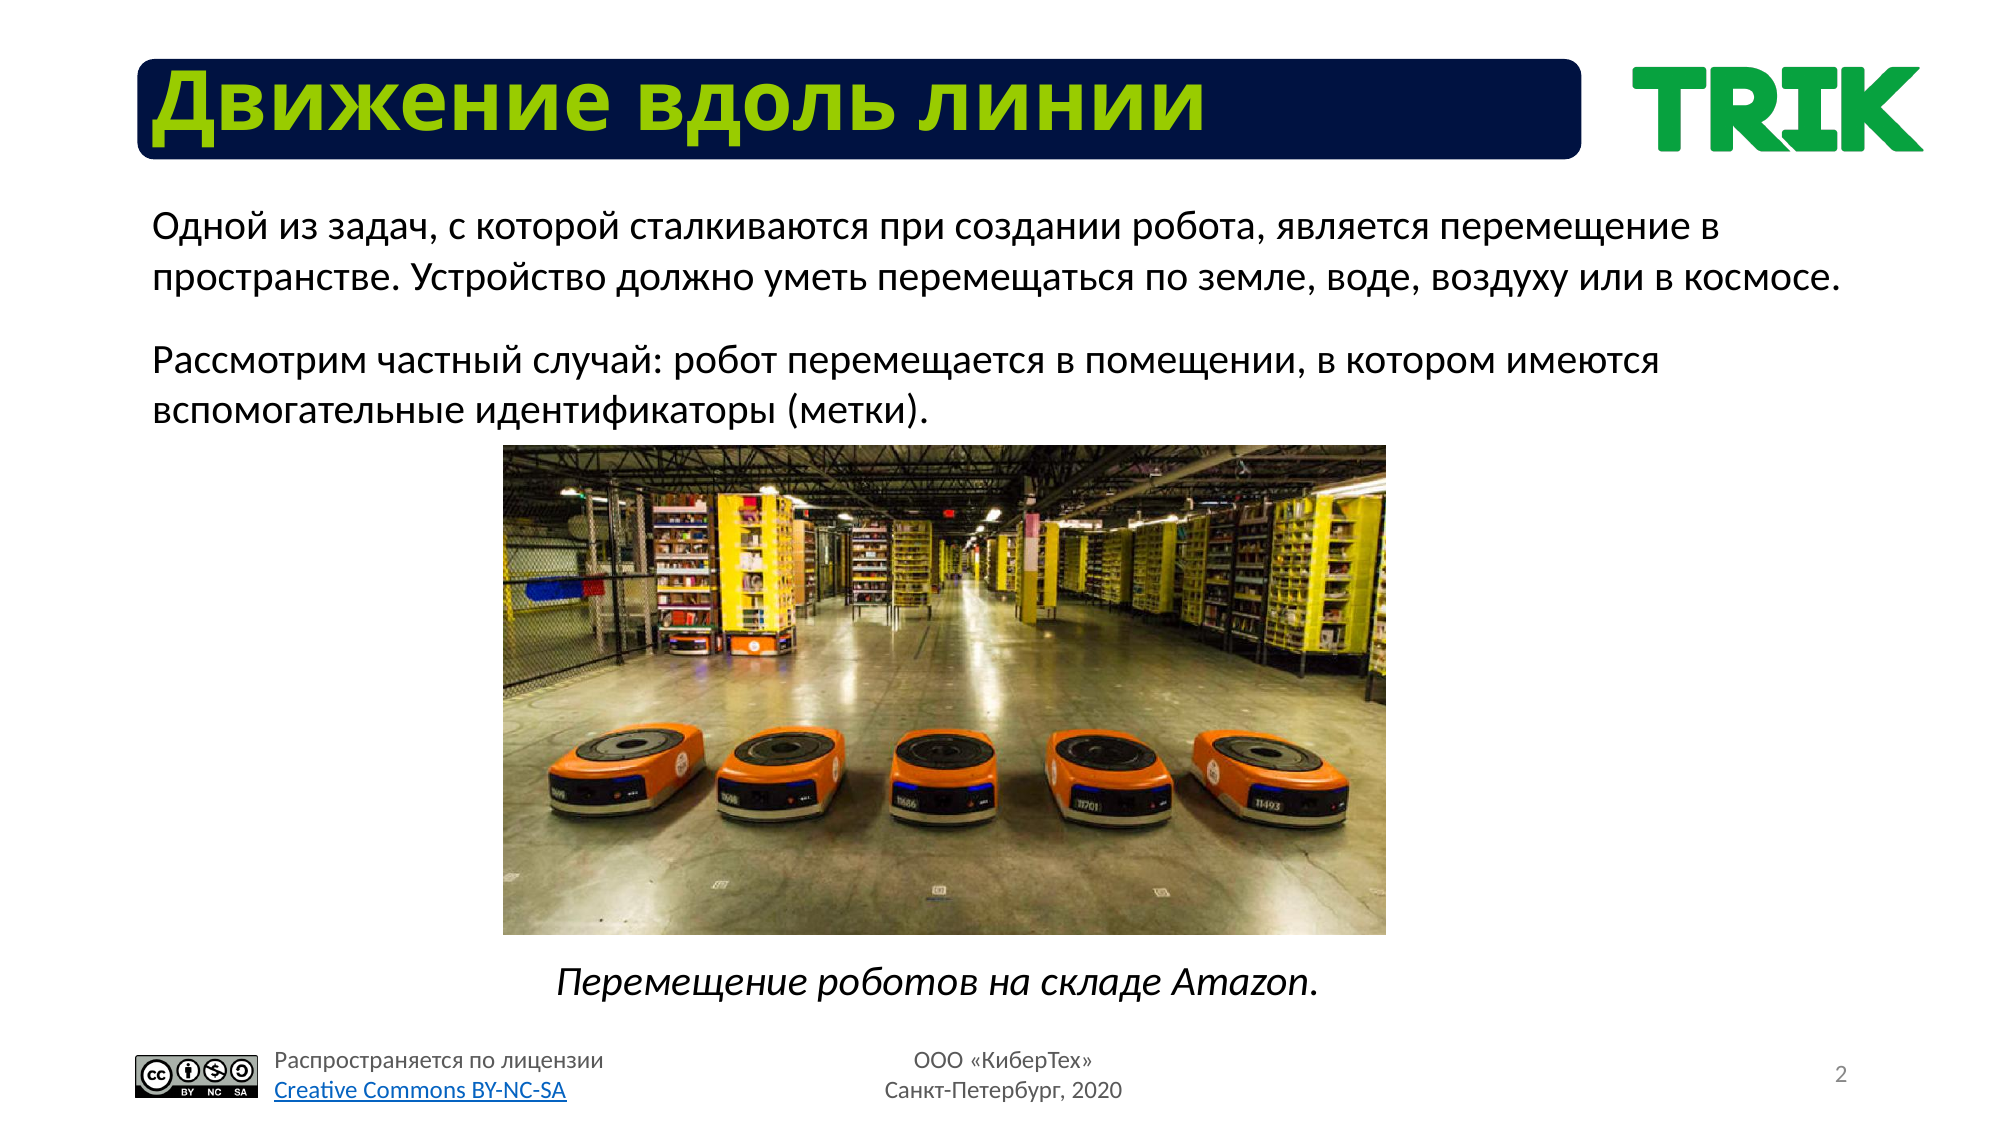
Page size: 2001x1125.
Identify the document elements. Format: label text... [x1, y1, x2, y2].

title Движение вдоль линии [137, 51, 1582, 152]
text_box Одной из задач, с которой сталкиваются при создании робота, является перемещение в пространстве. Устройство должно уметь перемещаться по земле, воде, воздуху или в космосе. [137, 190, 1863, 324]
picture [135, 1055, 258, 1098]
picture [1631, 64, 1924, 154]
slide_number 2 [1412, 1042, 1863, 1103]
picture [503, 445, 1387, 935]
text_box Перемещение роботов на складе Amazon. [540, 945, 1349, 1004]
text_box Рассмотрим частный случай: робот перемещается в помещении, в котором имеются вспомогательные идентификаторы (метки). [137, 324, 1863, 462]
